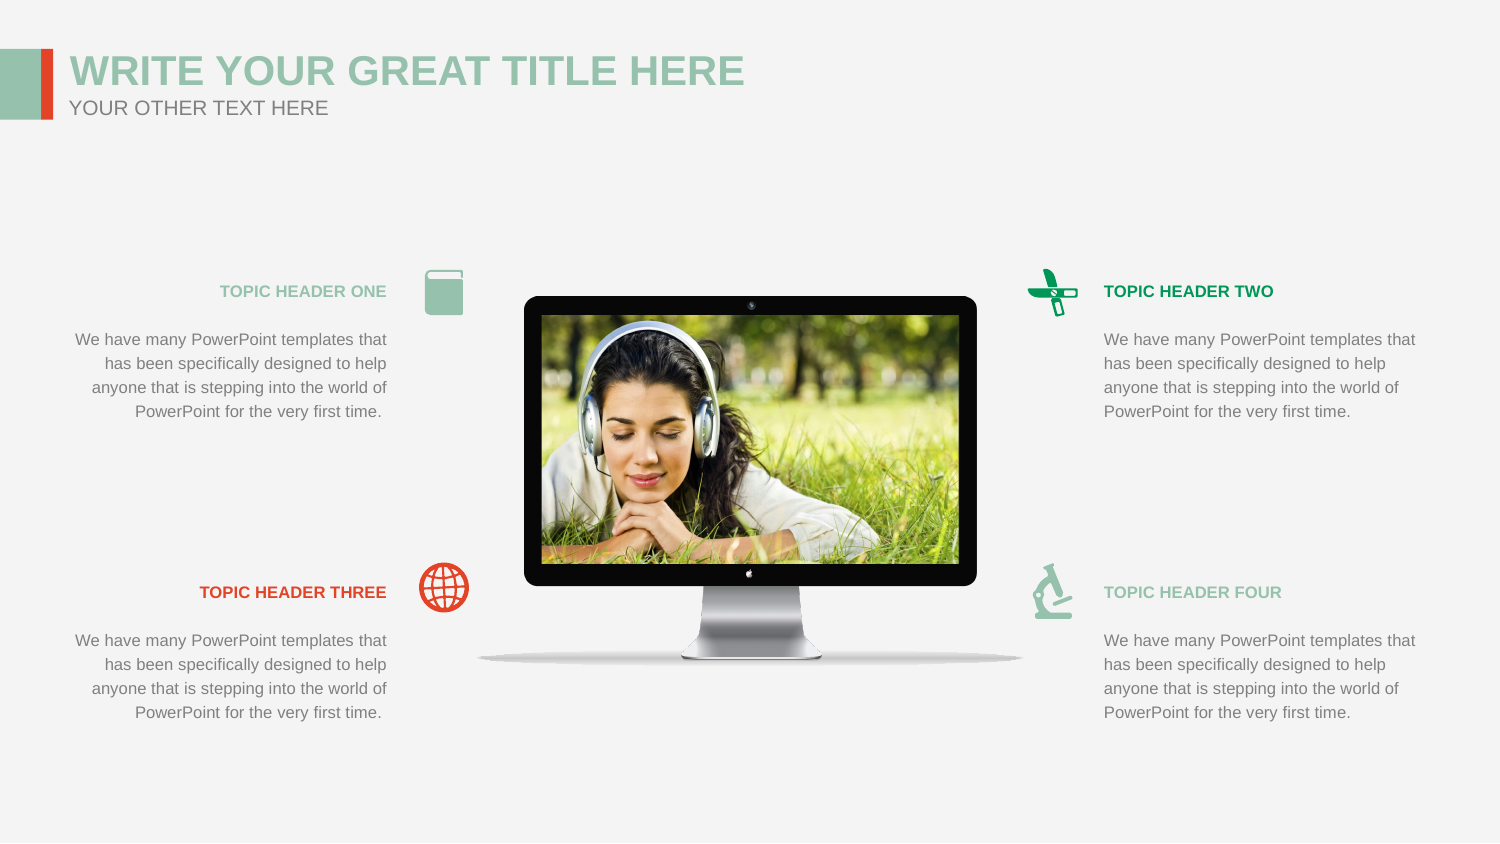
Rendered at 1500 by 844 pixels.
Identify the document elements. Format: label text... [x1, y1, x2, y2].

text_box TOPIC HEADER THREE We have many PowerPoint templates that has been specifically designed to help anyone that is stepping into the world of PowerPoint for the very first time. [68, 578, 388, 722]
text_box WRITE YOUR GREAT TITLE HERE [55, 36, 761, 102]
text_box [424, 269, 463, 316]
text_box TOPIC HEADER TWO We have many PowerPoint templates that has been specifically designed to help anyone that is stepping into the world of PowerPoint for the very first time. [1103, 277, 1423, 421]
text_box TOPIC HEADER FOUR We have many PowerPoint templates that has been specifically designed to help anyone that is stepping into the world of PowerPoint for the very first time. [1103, 578, 1423, 722]
text_box YOUR OTHER TEXT HERE [54, 86, 344, 127]
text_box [1027, 268, 1078, 317]
text_box [419, 562, 469, 613]
text_box TOPIC HEADER ONE We have many PowerPoint templates that has been specifically designed to help anyone that is stepping into the world of PowerPoint for the very first time. [68, 277, 388, 421]
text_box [475, 296, 1025, 666]
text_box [0, 48, 54, 120]
text_box [1032, 563, 1073, 619]
